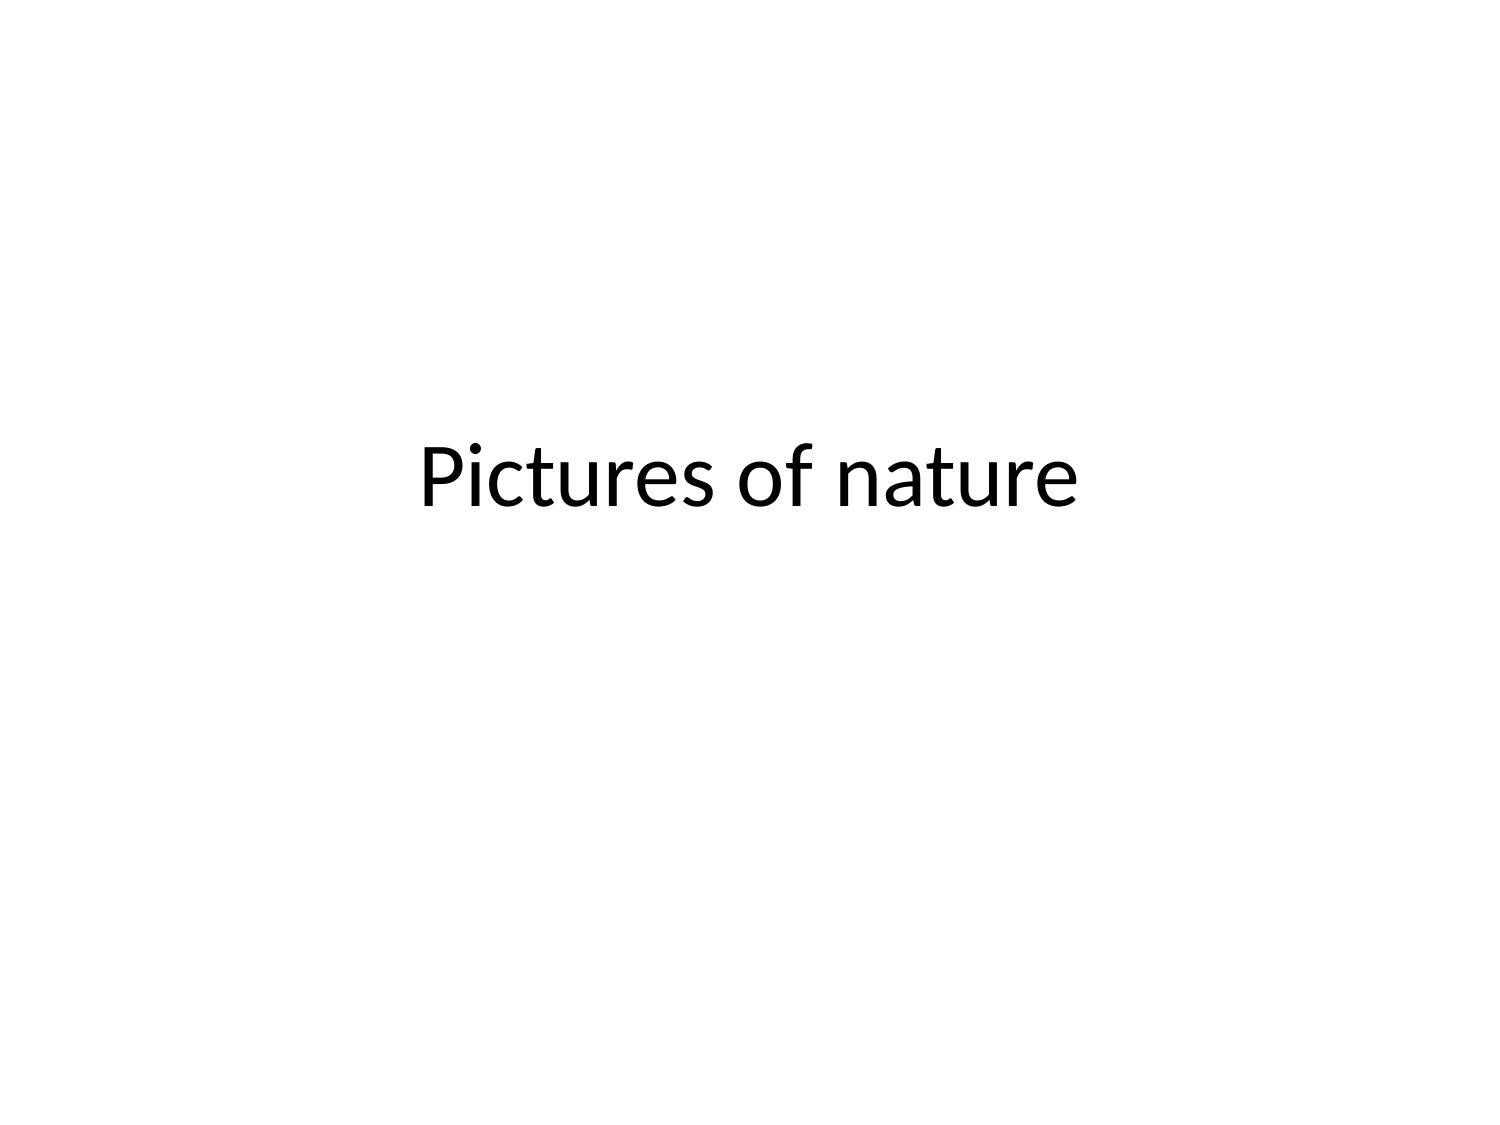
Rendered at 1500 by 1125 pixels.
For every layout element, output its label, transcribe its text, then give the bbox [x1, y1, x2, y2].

title Pictures of nature [112, 349, 1388, 591]
